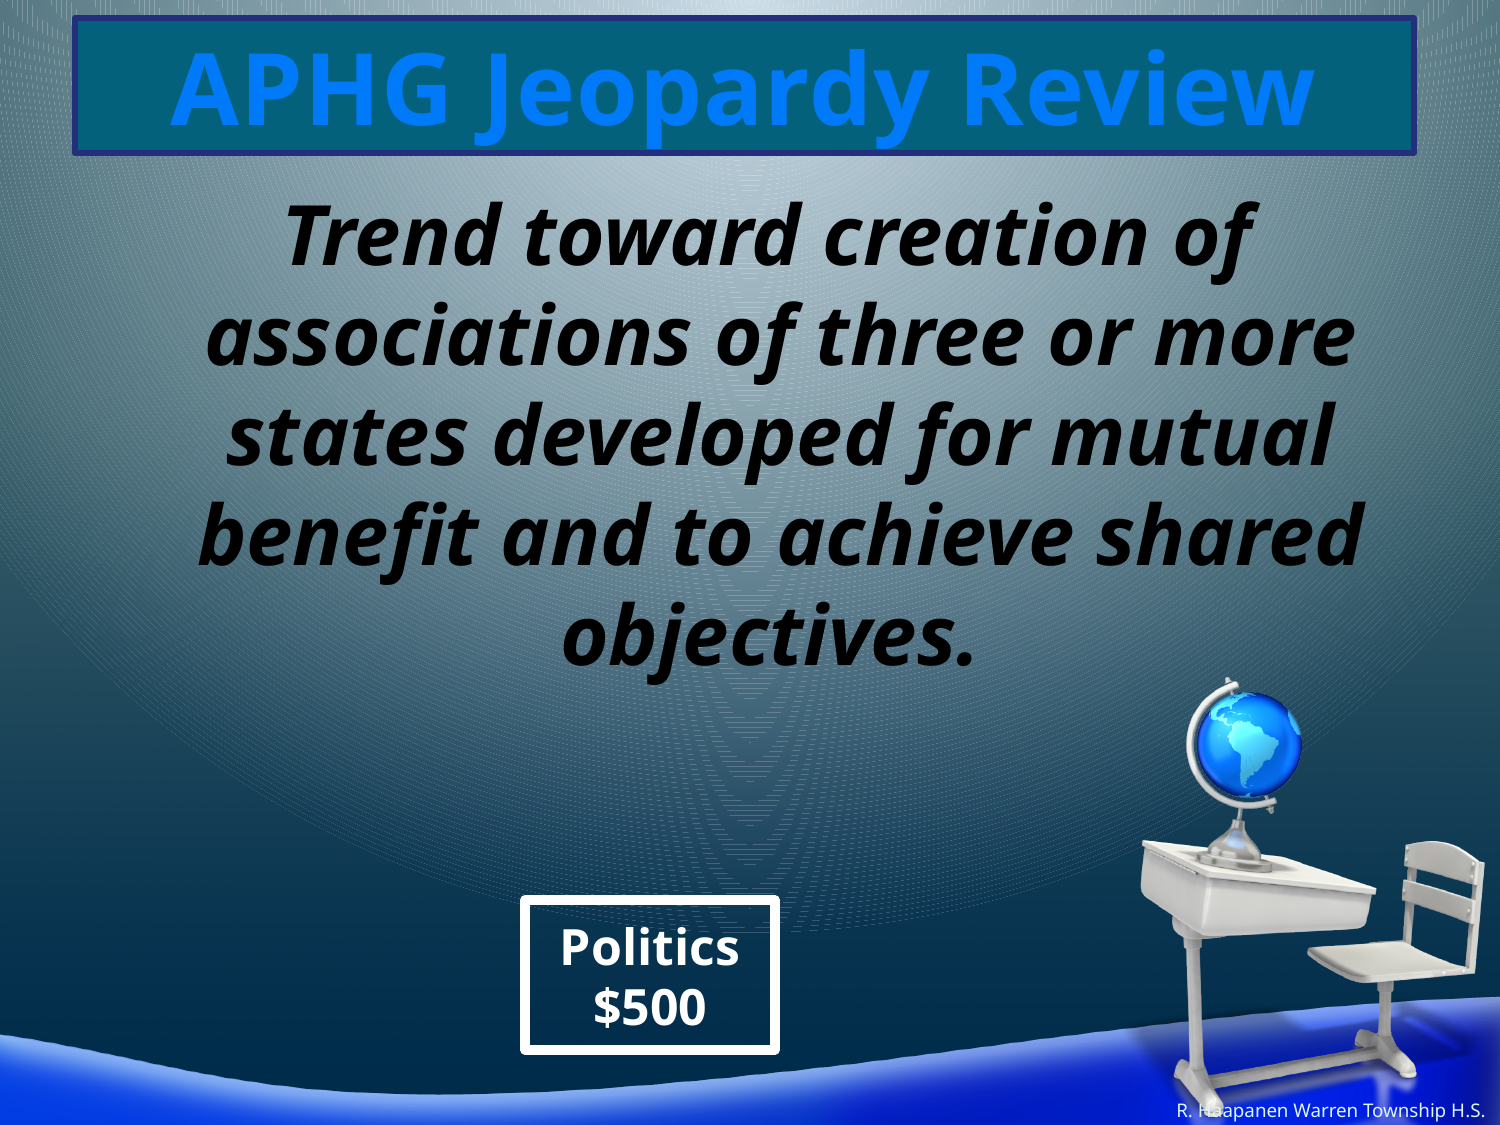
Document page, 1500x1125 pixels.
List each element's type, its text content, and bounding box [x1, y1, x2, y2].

footer R. Haapanen Warren Township H.S. [1025, 1091, 1500, 1125]
list Trend toward creation of associations of three or more states developed for mutual benefit and to achieve shared objectives. [33, 174, 1500, 825]
picture [0, 0, 1500, 1125]
text_box Politics $500 [525, 899, 775, 1050]
